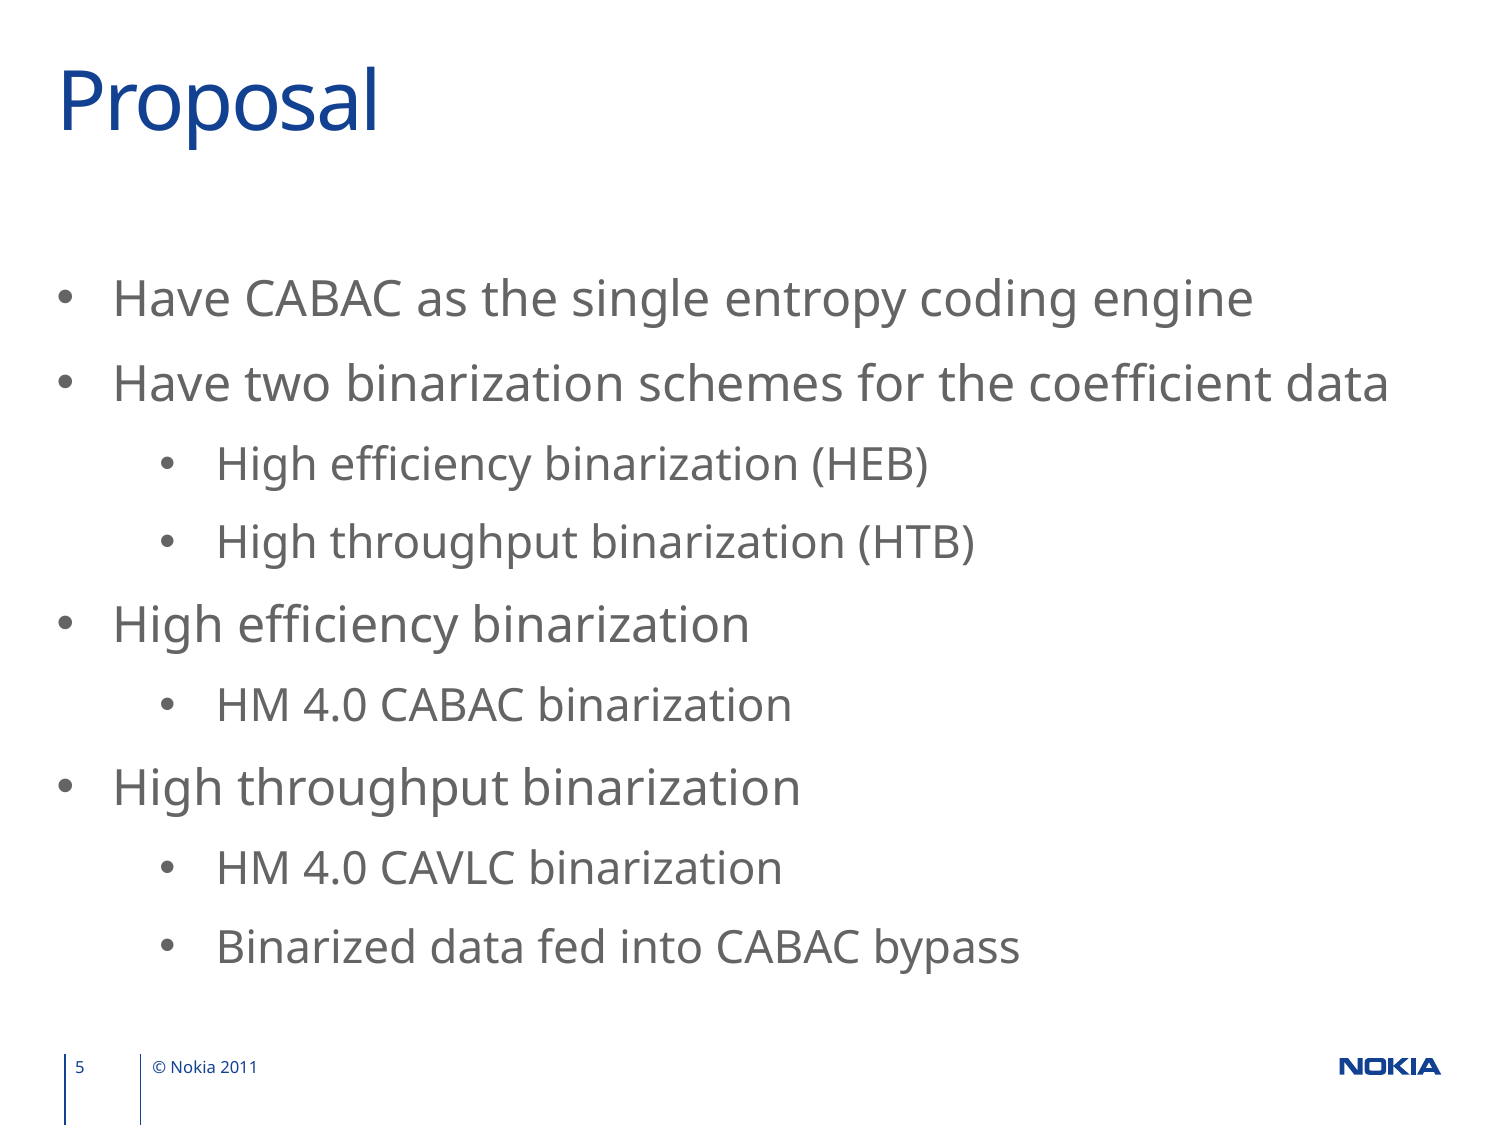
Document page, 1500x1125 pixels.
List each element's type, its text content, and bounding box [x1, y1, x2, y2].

list Have CABAC as the single entropy coding engine Have two binarization schemes for the coefficient data High efficiency binarization (HEB) High throughput binarization (HTB) High efficiency binarization HM 4.0 CABAC binarization High throughput binarization HM 4.0 CAVLC binarization Binarized data fed into CABAC bypass [56, 254, 1436, 1012]
title Proposal [56, 47, 1433, 149]
slide_number 5 [75, 1057, 124, 1079]
footer © Nokia 2011 [152, 1057, 1231, 1079]
